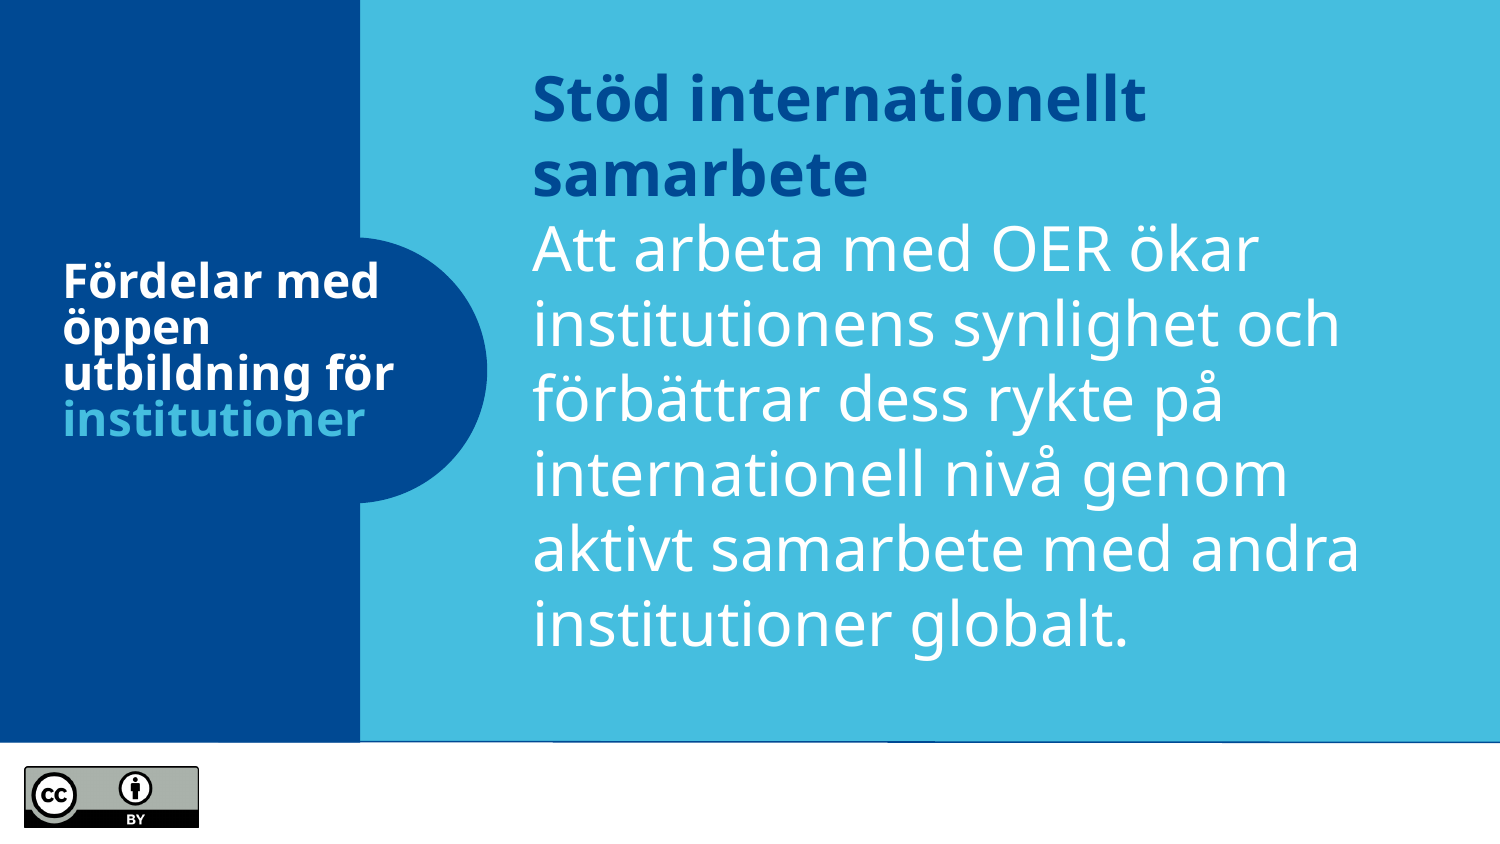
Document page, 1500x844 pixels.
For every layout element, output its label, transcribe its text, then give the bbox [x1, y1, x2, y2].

text_box [462, 292, 488, 448]
text_box [0, 0, 361, 740]
text_box Stöd internationellt samarbete Att arbeta med OER ökar institutionens synlighet och förbättrar dess rykte på internationell nivå genom aktivt samarbete med andra institutioner globalt. [514, 40, 1414, 677]
picture [24, 765, 199, 828]
text_box Fördelar med öppen utbildning för institutioner [47, 246, 462, 461]
text_box [0, 750, 1500, 844]
text_box [304, 237, 401, 246]
text_box [254, 461, 452, 504]
